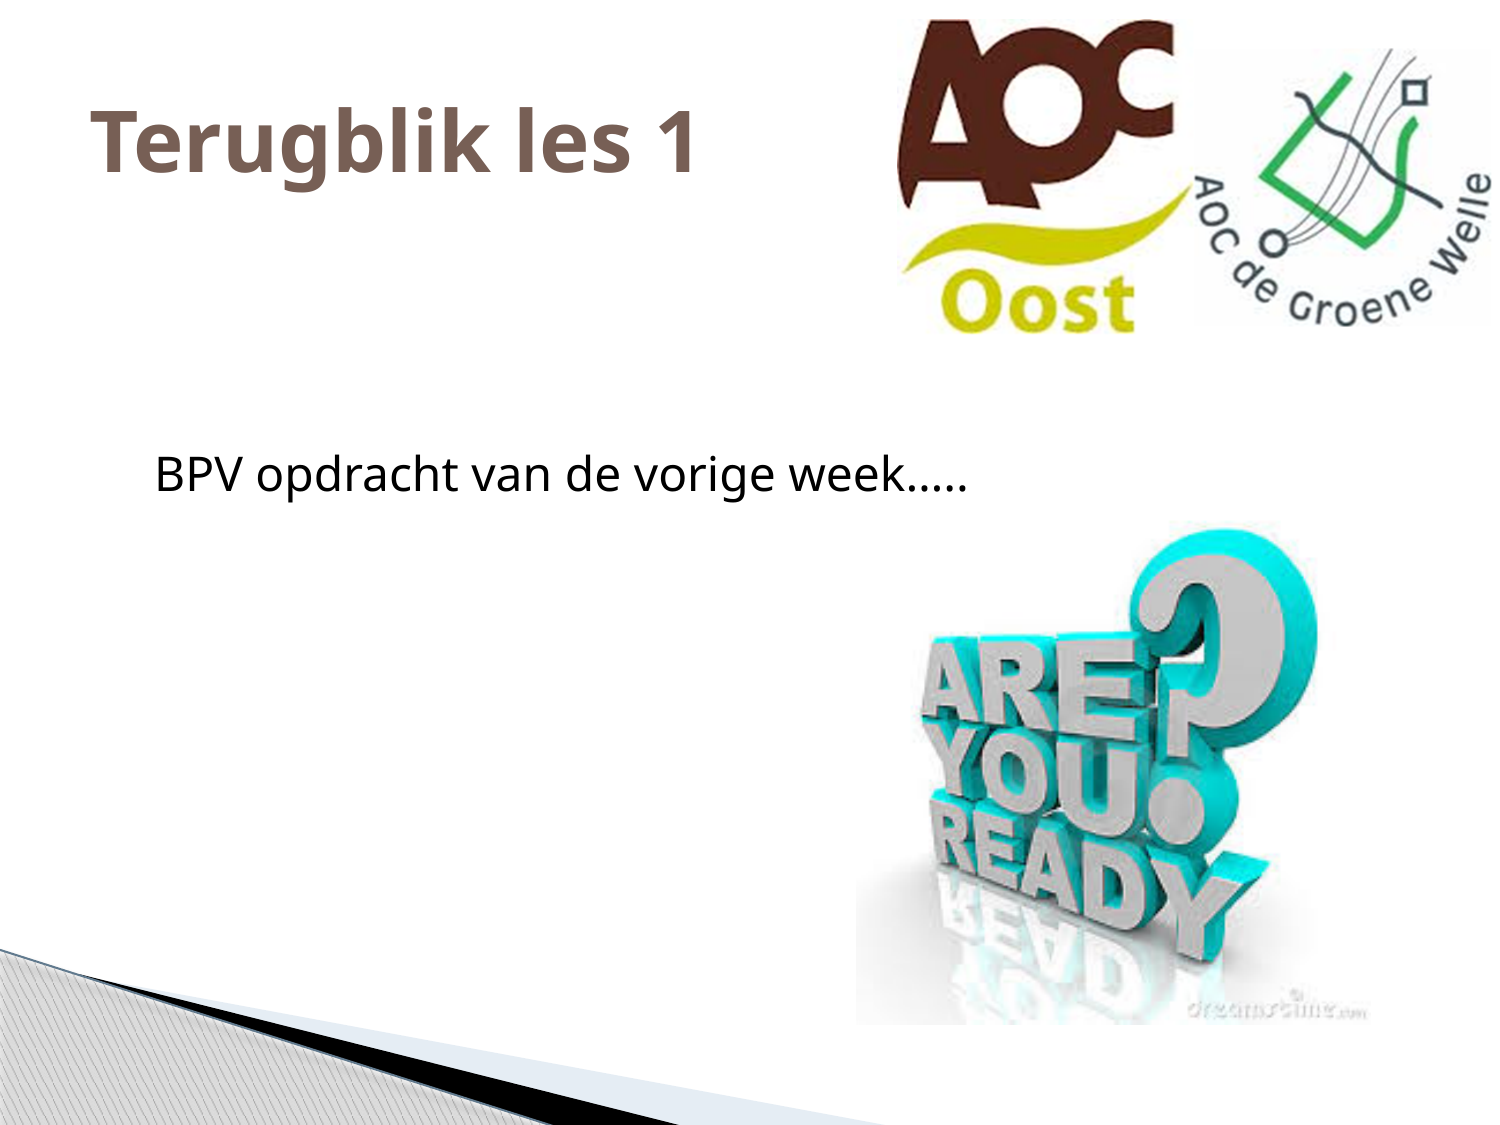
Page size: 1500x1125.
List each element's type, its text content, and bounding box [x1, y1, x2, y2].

list BPV opdracht van de vorige week….. [75, 243, 1425, 986]
picture [897, 18, 1500, 357]
title Terugblik les 1 [75, 45, 891, 233]
picture [856, 503, 1371, 1025]
